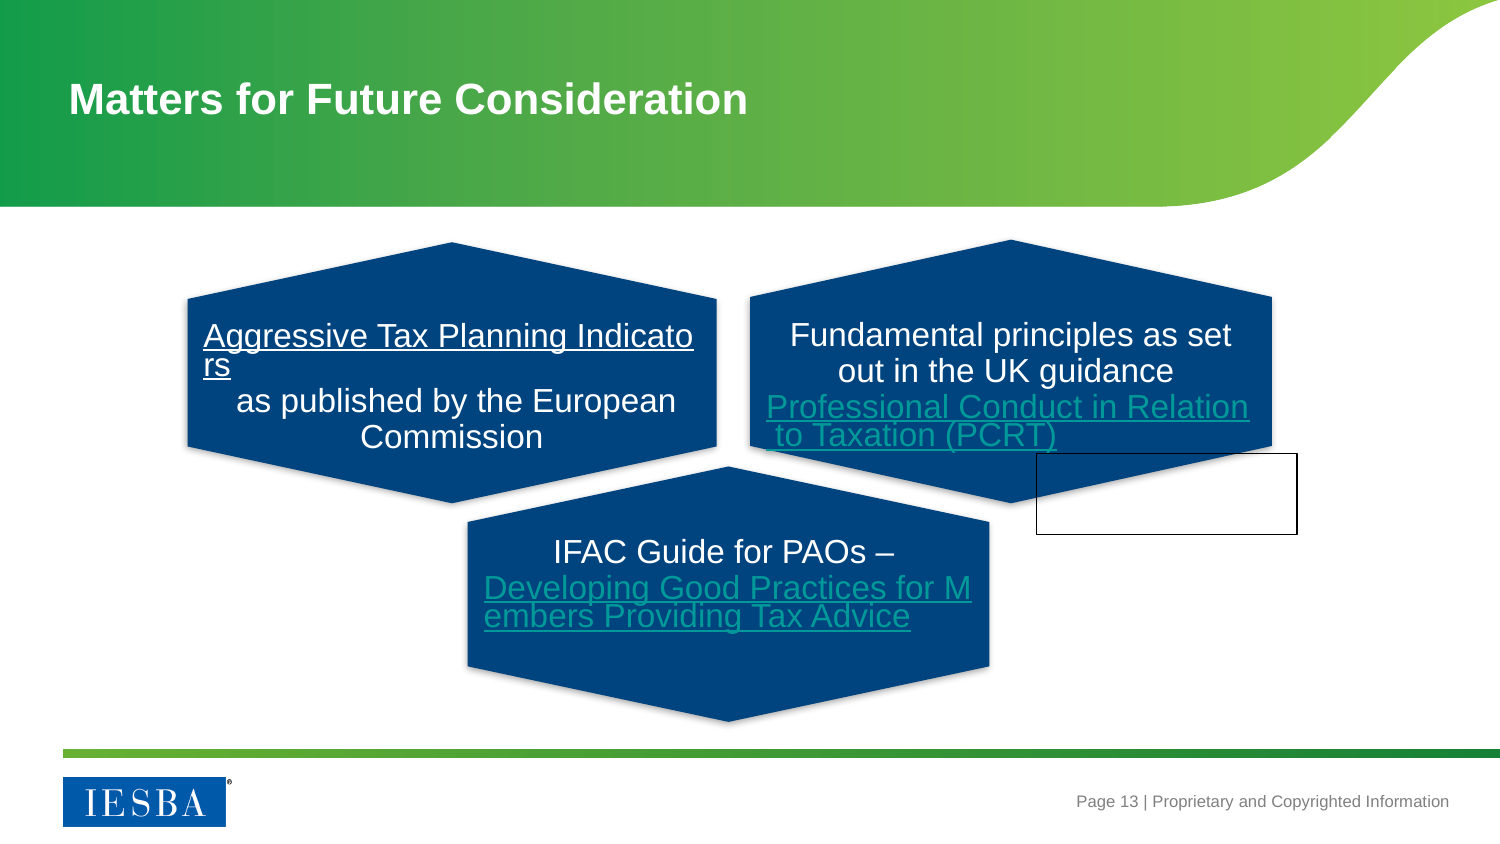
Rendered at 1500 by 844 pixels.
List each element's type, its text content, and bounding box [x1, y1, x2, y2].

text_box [187, 239, 1298, 535]
picture [63, 777, 232, 827]
picture [0, 0, 1500, 207]
text_box IFAC Guide for PAOs – Developing Good Practices for Members Providing Tax Advice [467, 543, 990, 722]
title Matters for Future Consideration [68, 64, 1307, 131]
